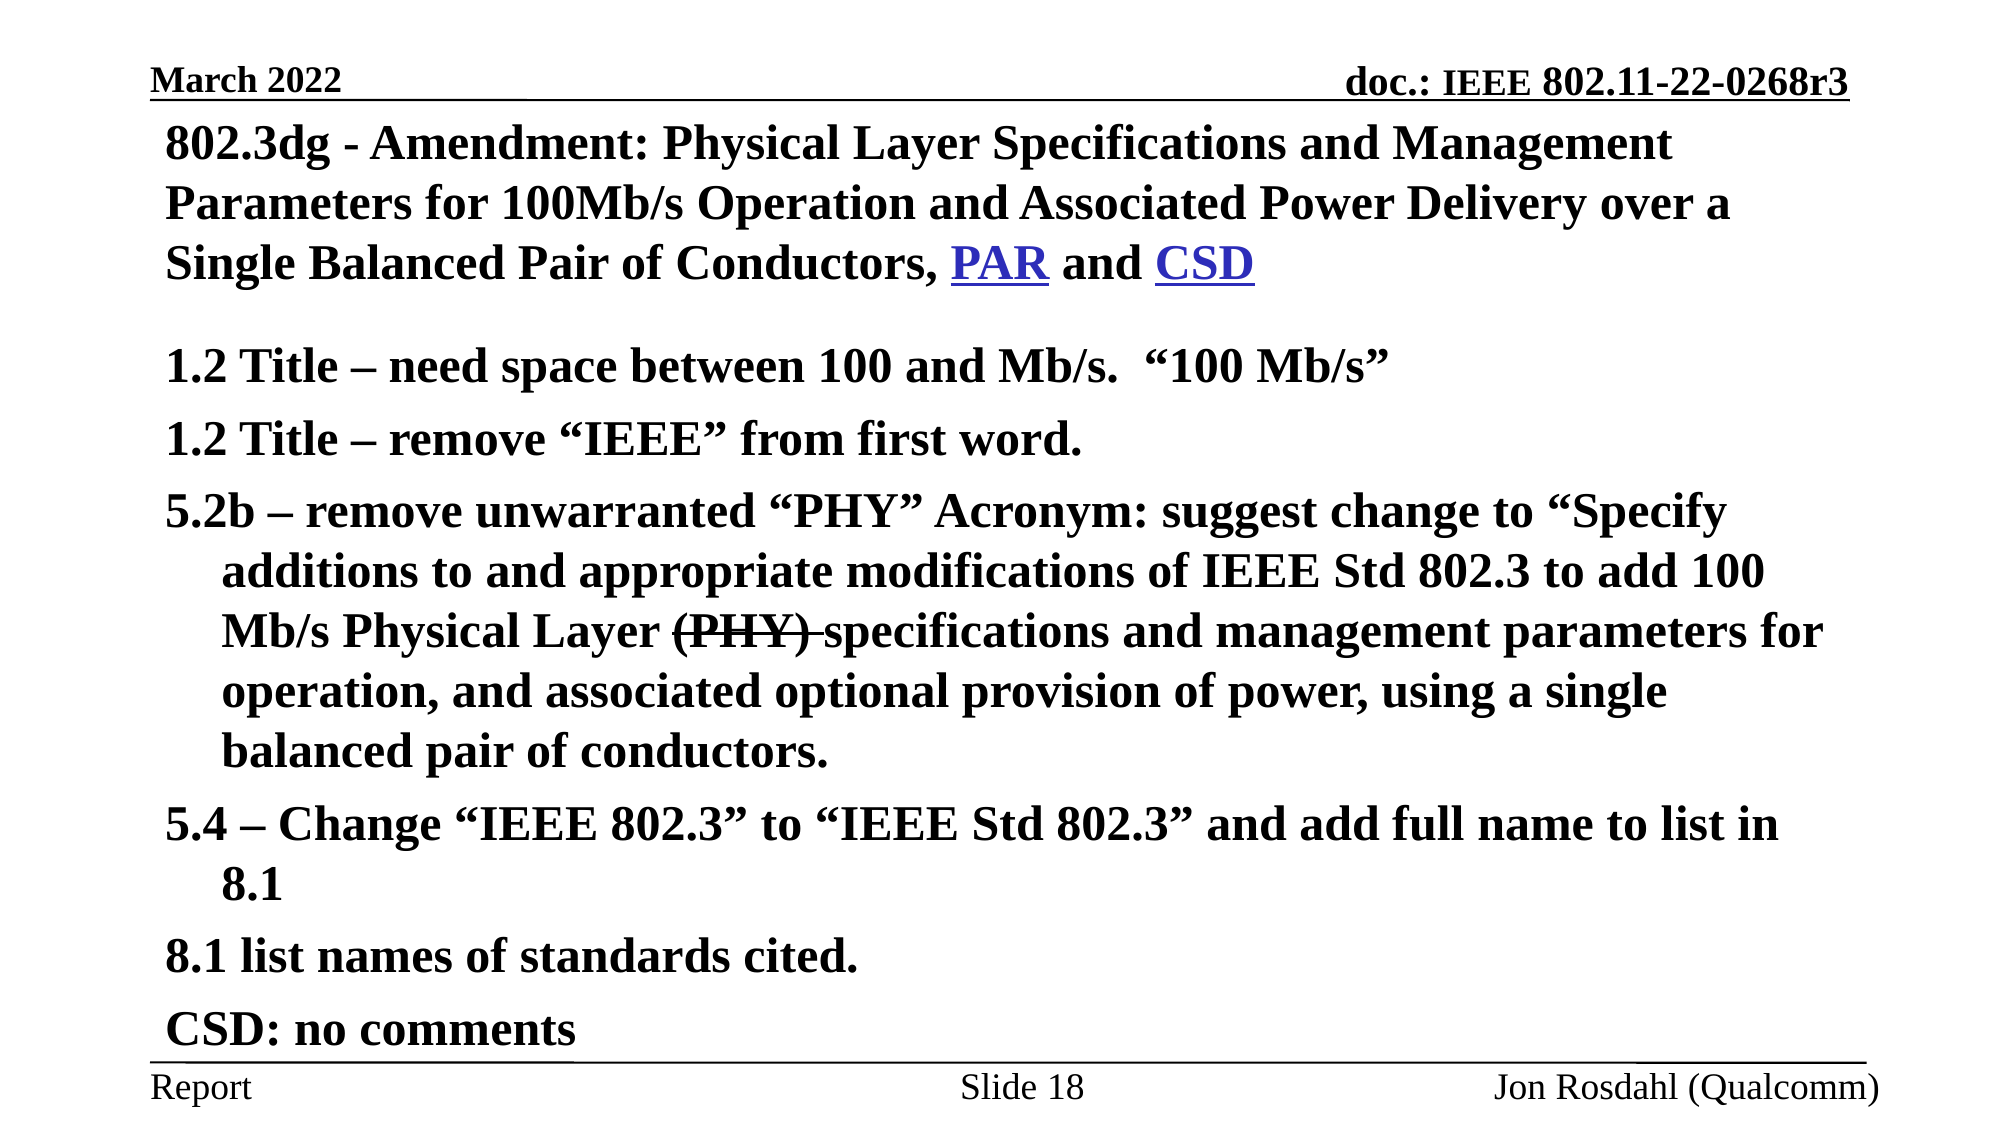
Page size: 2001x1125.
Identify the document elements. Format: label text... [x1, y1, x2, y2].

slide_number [149, 49, 431, 100]
list 1.2 Title – need space between 100 and Mb/s. “100 Mb/s” 1.2 Title – remove “IEEE” from first word. 5.2b – remove unwarranted “PHY” Acronym: suggest change to “Specify additions to and appropriate modifications of IEEE Std 802.3 to add 100 Mb/s Physical Layer (PHY) specifications and management parameters for operation, and associated optional provision of power, using a single balanced pair of conductors. 5.4 – Change “IEEE 802.3” to “IEEE Std 802.3” and add full name to list in 8.1 8.1 list names of standards cited. CSD: no comments [149, 324, 1850, 1048]
title 802.3dg - Amendment: Physical Layer Specifications and Management Parameters for 100Mb/s Operation and Associated Power Delivery over a Single Balanced Pair of Conductors, PAR and CSD [149, 112, 1850, 288]
slide_number Slide 18 [950, 1061, 1095, 1125]
footer Jon Rosdahl (Qualcomm) [1436, 1061, 1881, 1108]
